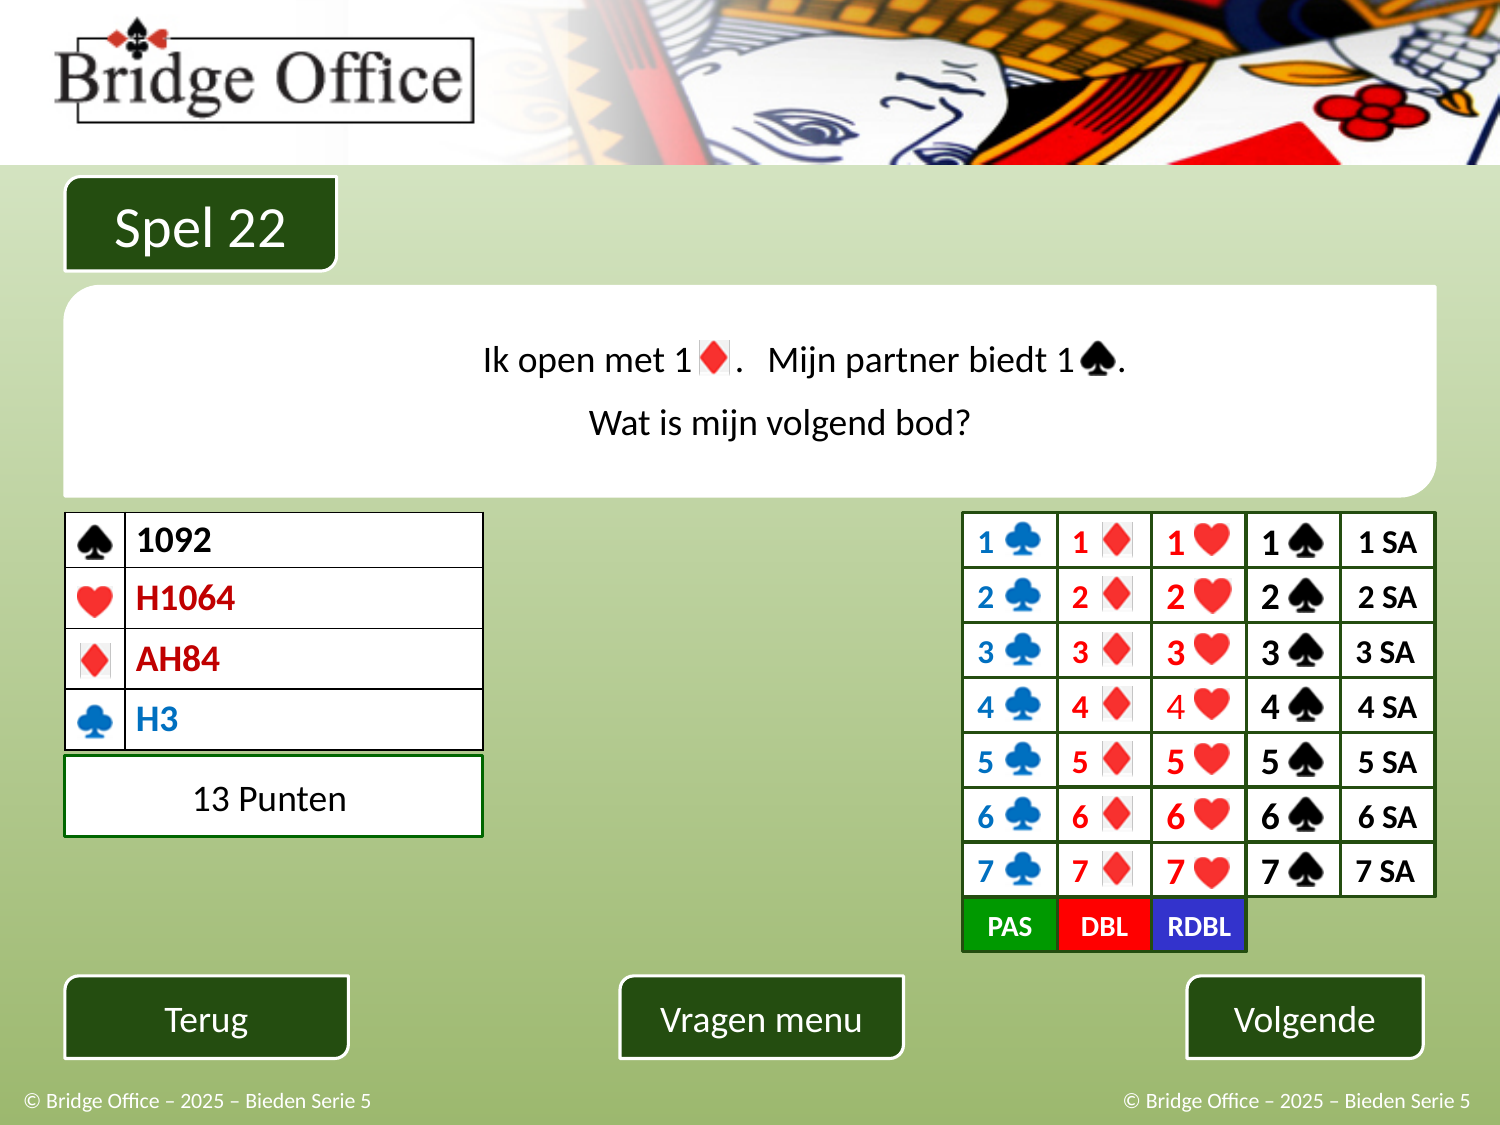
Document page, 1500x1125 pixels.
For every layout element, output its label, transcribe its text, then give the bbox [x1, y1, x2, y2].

text_box 7 [1056, 841, 1150, 898]
text_box © Bridge Office – 2025 – Bieden Serie 5 [8, 1079, 393, 1121]
text_box 5 SA [1339, 734, 1437, 786]
text_box Ik open met 1 . [468, 327, 787, 388]
picture [0, 0, 1500, 166]
text_box 6 SA [1339, 786, 1437, 844]
text_box 4 [1245, 676, 1339, 734]
picture [1099, 631, 1135, 668]
picture [1193, 688, 1230, 721]
picture [1004, 741, 1041, 778]
text_box 2 [1245, 569, 1339, 621]
text_box Vragen menu [618, 974, 906, 1061]
picture [1193, 798, 1230, 830]
picture [1193, 743, 1230, 776]
text_box 7 [961, 841, 1056, 896]
picture [1194, 633, 1230, 666]
text_box 2 [1153, 569, 1245, 621]
picture [1288, 796, 1324, 833]
picture [1288, 741, 1324, 778]
text_box 6 [1150, 786, 1245, 841]
text_box 5 [1153, 734, 1248, 786]
text_box 5 [961, 734, 1059, 786]
text_box 7 [1245, 841, 1339, 898]
picture [77, 643, 114, 679]
text_box 7 [1150, 841, 1245, 898]
picture [1099, 686, 1135, 723]
picture [696, 340, 733, 376]
table_cell [66, 568, 124, 628]
picture [1004, 851, 1041, 887]
picture [1193, 578, 1232, 614]
text_box 1 [1153, 511, 1245, 569]
text_box Terug [63, 974, 350, 1061]
picture [1288, 851, 1324, 887]
table_cell AH84 [126, 629, 482, 688]
picture [1099, 741, 1135, 778]
text_box © Bridge Office – 2025 – Bieden Serie 5 [1107, 1079, 1500, 1121]
picture [1099, 522, 1135, 558]
table_cell [66, 629, 124, 688]
text_box 1 [961, 511, 1059, 569]
text_box 2 [1056, 569, 1153, 621]
text_box 3 [1056, 621, 1150, 676]
text_box 1 SA [1342, 511, 1437, 569]
text_box 4 [1150, 676, 1245, 734]
text_box 6 [961, 786, 1056, 841]
text_box 3 [1245, 621, 1339, 676]
text_box Volgende [1185, 974, 1425, 1061]
text_box 3 [1150, 621, 1245, 676]
picture [1288, 686, 1324, 723]
text_box 1 [1245, 511, 1342, 569]
text_box DBL [1059, 898, 1153, 953]
text_box 2 [961, 569, 1056, 621]
text_box 13 Punten [63, 754, 484, 838]
text_box 2 SA [1339, 569, 1437, 621]
text_box 5 [1059, 734, 1153, 786]
text_box 6 [1056, 786, 1150, 841]
picture [1004, 521, 1041, 558]
picture [1099, 851, 1135, 887]
text_box 6 [1245, 786, 1339, 841]
table_header [66, 513, 124, 567]
text_box 7 SA [1339, 844, 1437, 898]
picture [1288, 576, 1324, 613]
picture [77, 703, 114, 740]
text_box 5 [1248, 734, 1339, 786]
table_header 1092 [126, 513, 482, 567]
picture [1004, 686, 1041, 723]
text_box 1 [1059, 511, 1153, 569]
picture [1004, 576, 1041, 613]
text_box 4 SA [1339, 676, 1437, 734]
text_box [63, 284, 1437, 498]
text_box Mijn partner biedt 1 . [752, 327, 1144, 387]
text_box 4 [1059, 676, 1150, 734]
table_cell [66, 690, 124, 749]
picture [1193, 857, 1230, 890]
picture [77, 585, 114, 618]
picture [1099, 796, 1135, 833]
picture [1288, 631, 1324, 668]
picture [77, 524, 114, 561]
picture [1004, 631, 1041, 668]
text_box Spel 22 [63, 178, 339, 273]
picture [1079, 340, 1116, 376]
text_box PAS [961, 896, 1059, 953]
text_box 3 [961, 621, 1056, 676]
picture [1004, 796, 1041, 833]
text_box RDBL [1153, 898, 1248, 953]
text_box Wat is mijn volgend bod? [574, 390, 996, 451]
picture [1193, 523, 1230, 556]
text_box 4 [961, 676, 1059, 734]
picture [1288, 521, 1325, 558]
table_cell H3 [126, 690, 482, 749]
text_box 3 SA [1339, 621, 1437, 676]
table_cell H1064 [126, 568, 482, 628]
picture [1099, 576, 1135, 613]
